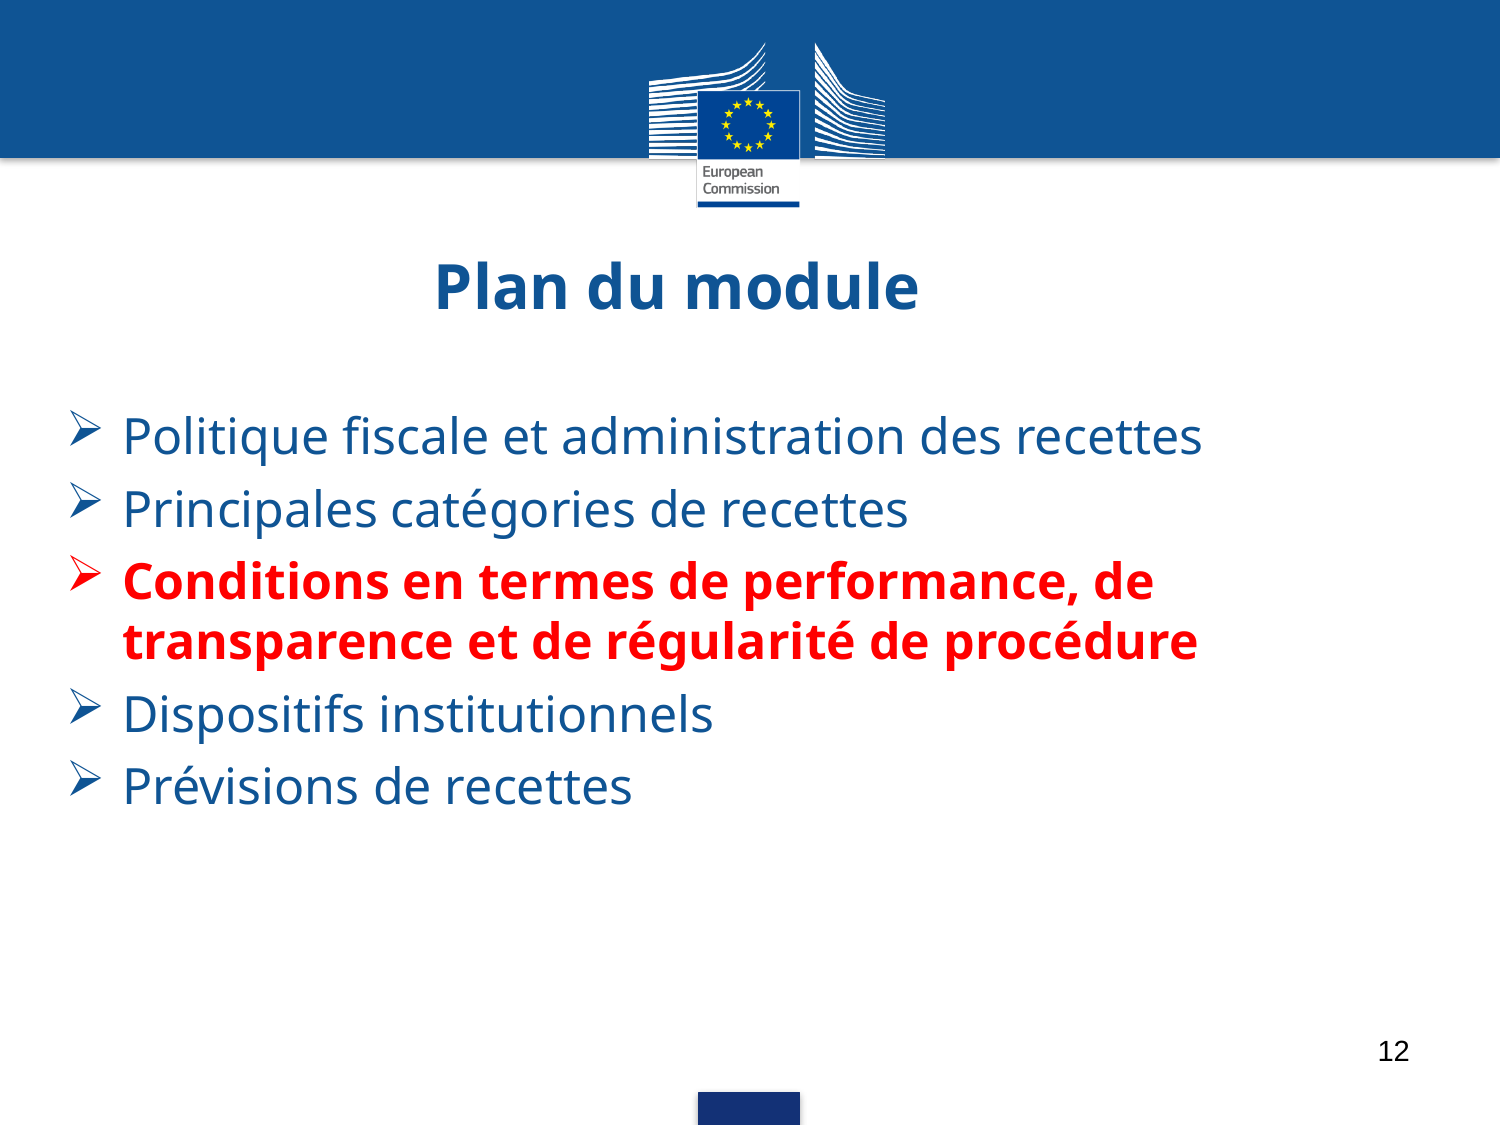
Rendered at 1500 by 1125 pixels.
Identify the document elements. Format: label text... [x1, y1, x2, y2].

list Politique fiscale et administration des recettes Principales catégories de recettes Conditions en termes de performance, de transparence et de régularité de procédure Dispositifs institutionnels Prévisions de recettes [50, 396, 1500, 1002]
picture [649, 42, 885, 190]
title Plan du module [359, 190, 1076, 379]
slide_number 12 [1074, 1024, 1426, 1103]
